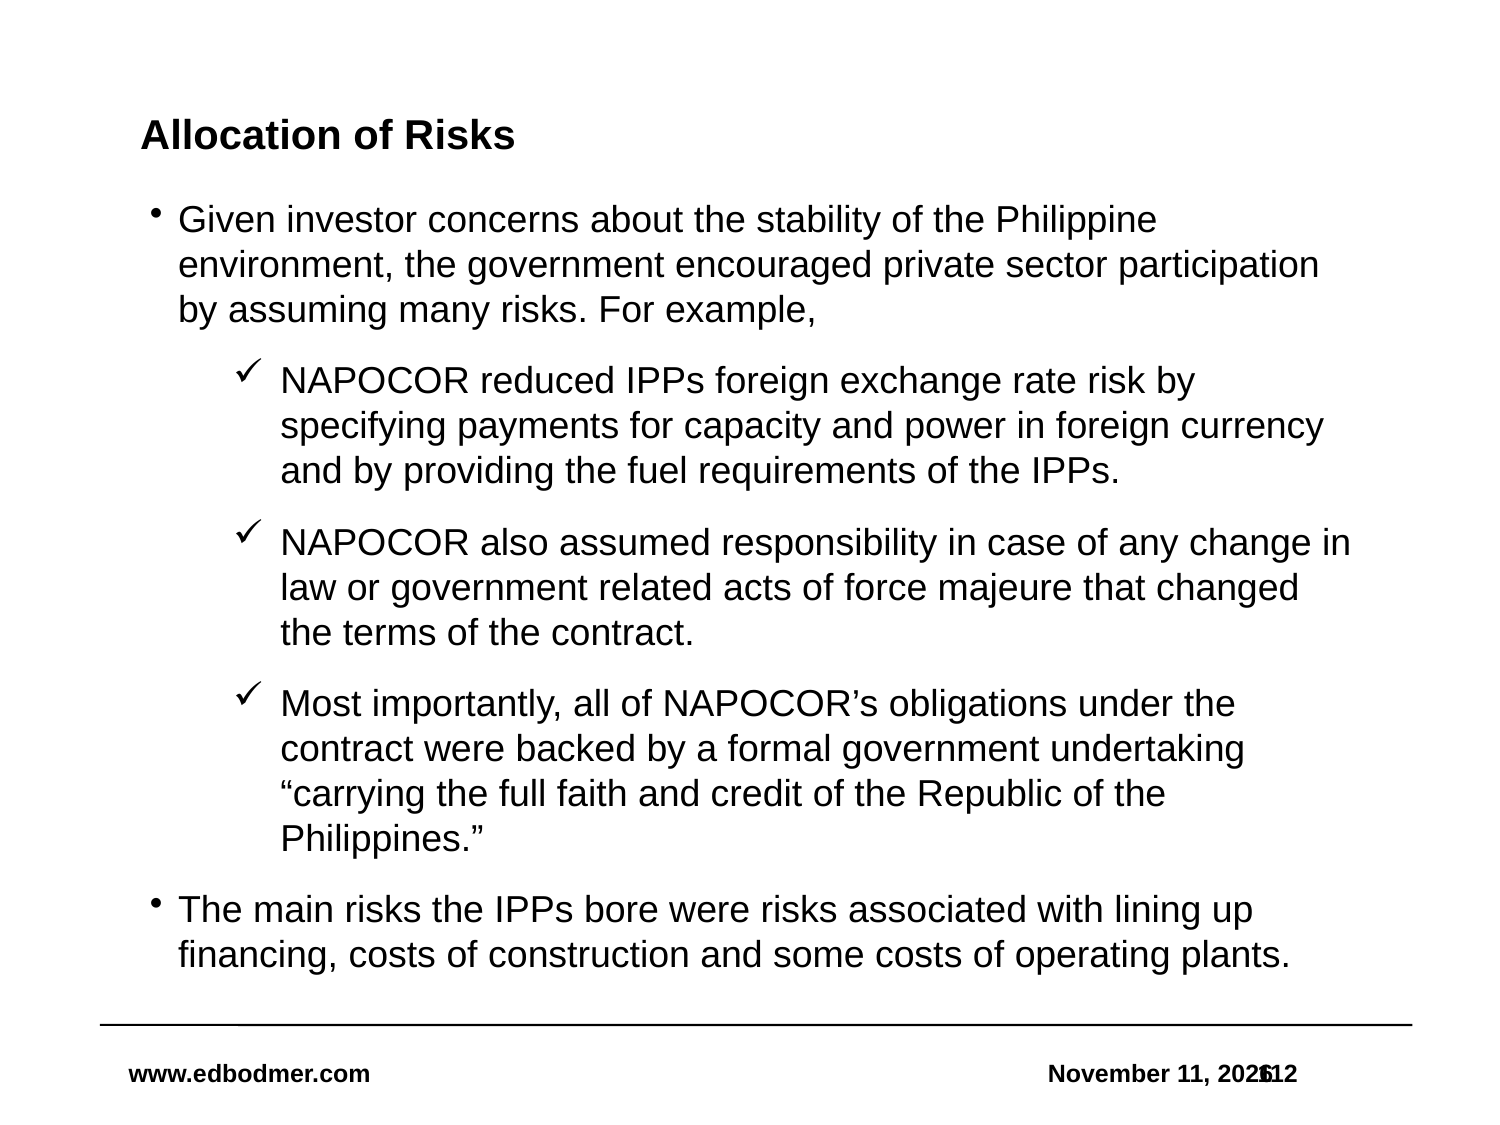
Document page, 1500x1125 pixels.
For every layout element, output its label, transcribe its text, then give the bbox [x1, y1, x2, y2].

title Allocation of Risks [124, 99, 1288, 187]
list Given investor concerns about the stability of the Philippine environment, the government encouraged private sector participation by assuming many risks. For example, NAPOCOR reduced IPPs foreign exchange rate risk by specifying payments for capacity and power in foreign currency and by providing the fuel requirements of the IPPs. NAPOCOR also assumed responsibility in case of any change in law or government related acts of force majeure that changed the terms of the contract. Most importantly, all of NAPOCOR’s obligations under the contract were backed by a formal government undertaking “carrying the full faith and credit of the Republic of the Philippines.” The main risks the IPPs bore were risks associated with lining up financing, costs of construction and some costs of operating plants. [124, 187, 1376, 976]
